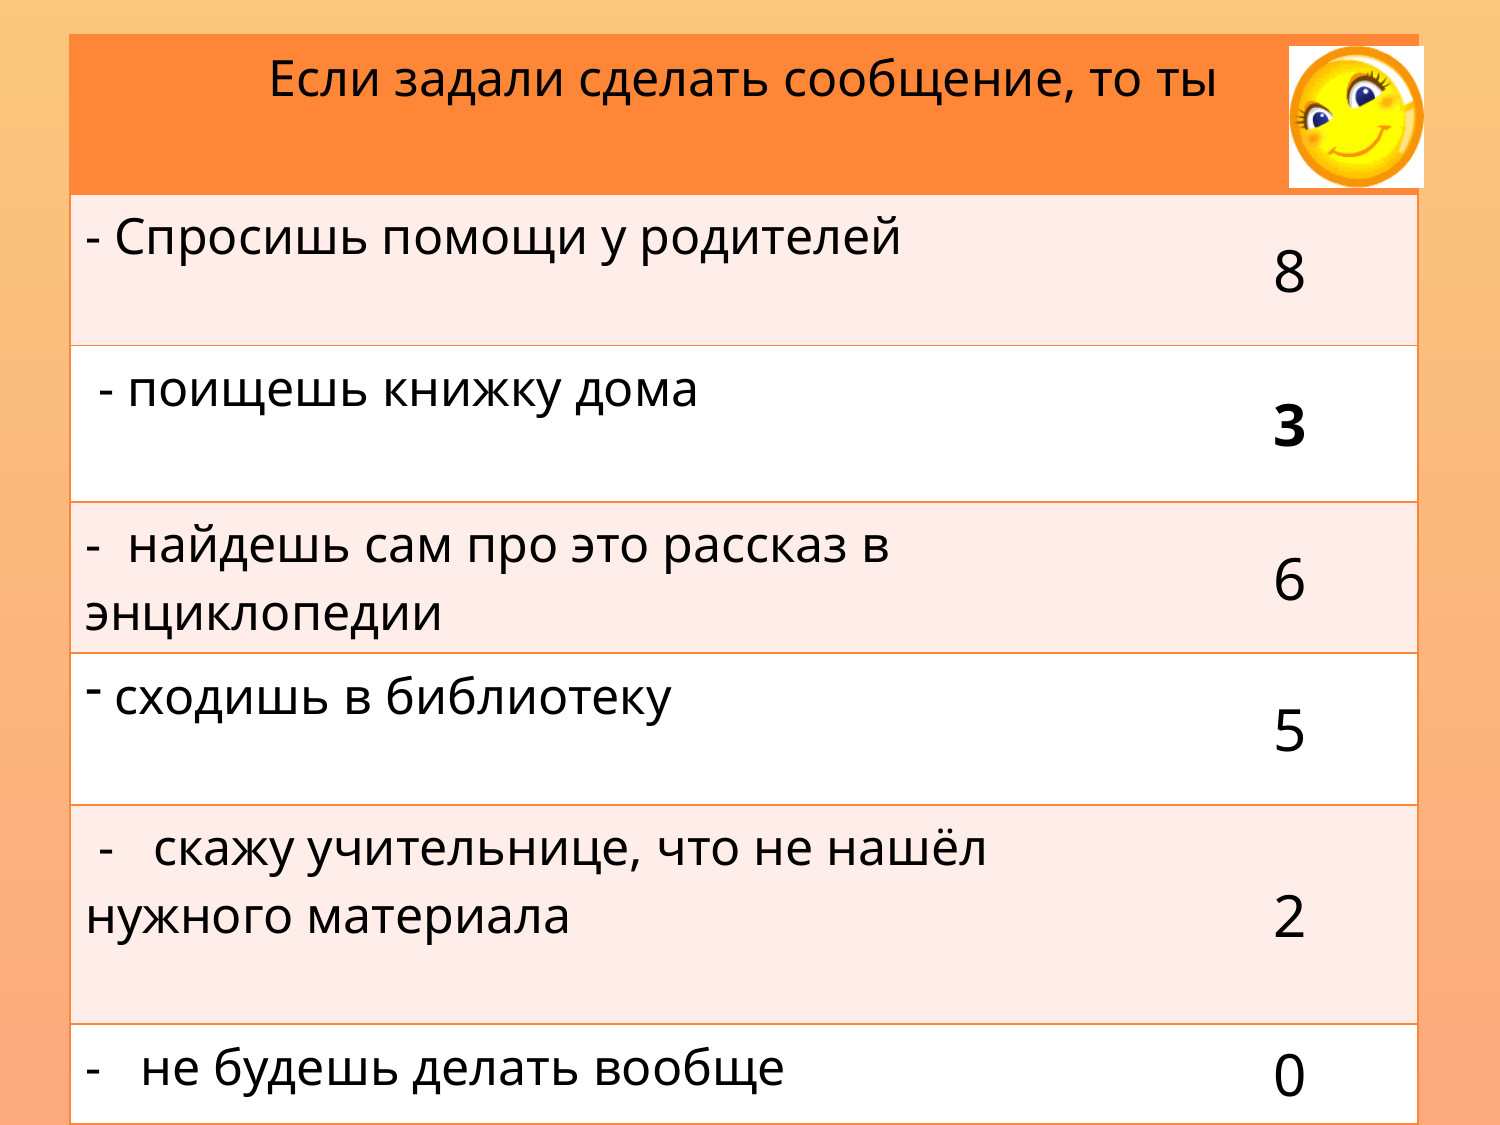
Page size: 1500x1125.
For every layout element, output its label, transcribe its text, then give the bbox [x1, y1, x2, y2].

table_cell 2 [1163, 806, 1417, 1023]
table_cell 5 [1163, 654, 1417, 804]
picture [1288, 46, 1425, 189]
table_cell 6 [1163, 503, 1417, 652]
table_cell - поищешь книжку дома [71, 346, 1163, 501]
table_cell сходишь в библиотеку [71, 654, 1163, 804]
table_header Если задали сделать сообщение, то ты [71, 36, 1417, 193]
table_cell - Спросишь помощи у родителей [71, 195, 1163, 345]
table_cell - найдешь сам про это рассказ в энциклопедии [71, 503, 1163, 652]
table_cell 8 [1163, 195, 1417, 345]
table_cell - скажу учительнице, что не нашёл нужного материала [71, 806, 1163, 1023]
table_cell - не будешь делать вообще [71, 1025, 1163, 1123]
table_cell 3 [1163, 346, 1417, 501]
table_cell 0 [1163, 1025, 1417, 1123]
